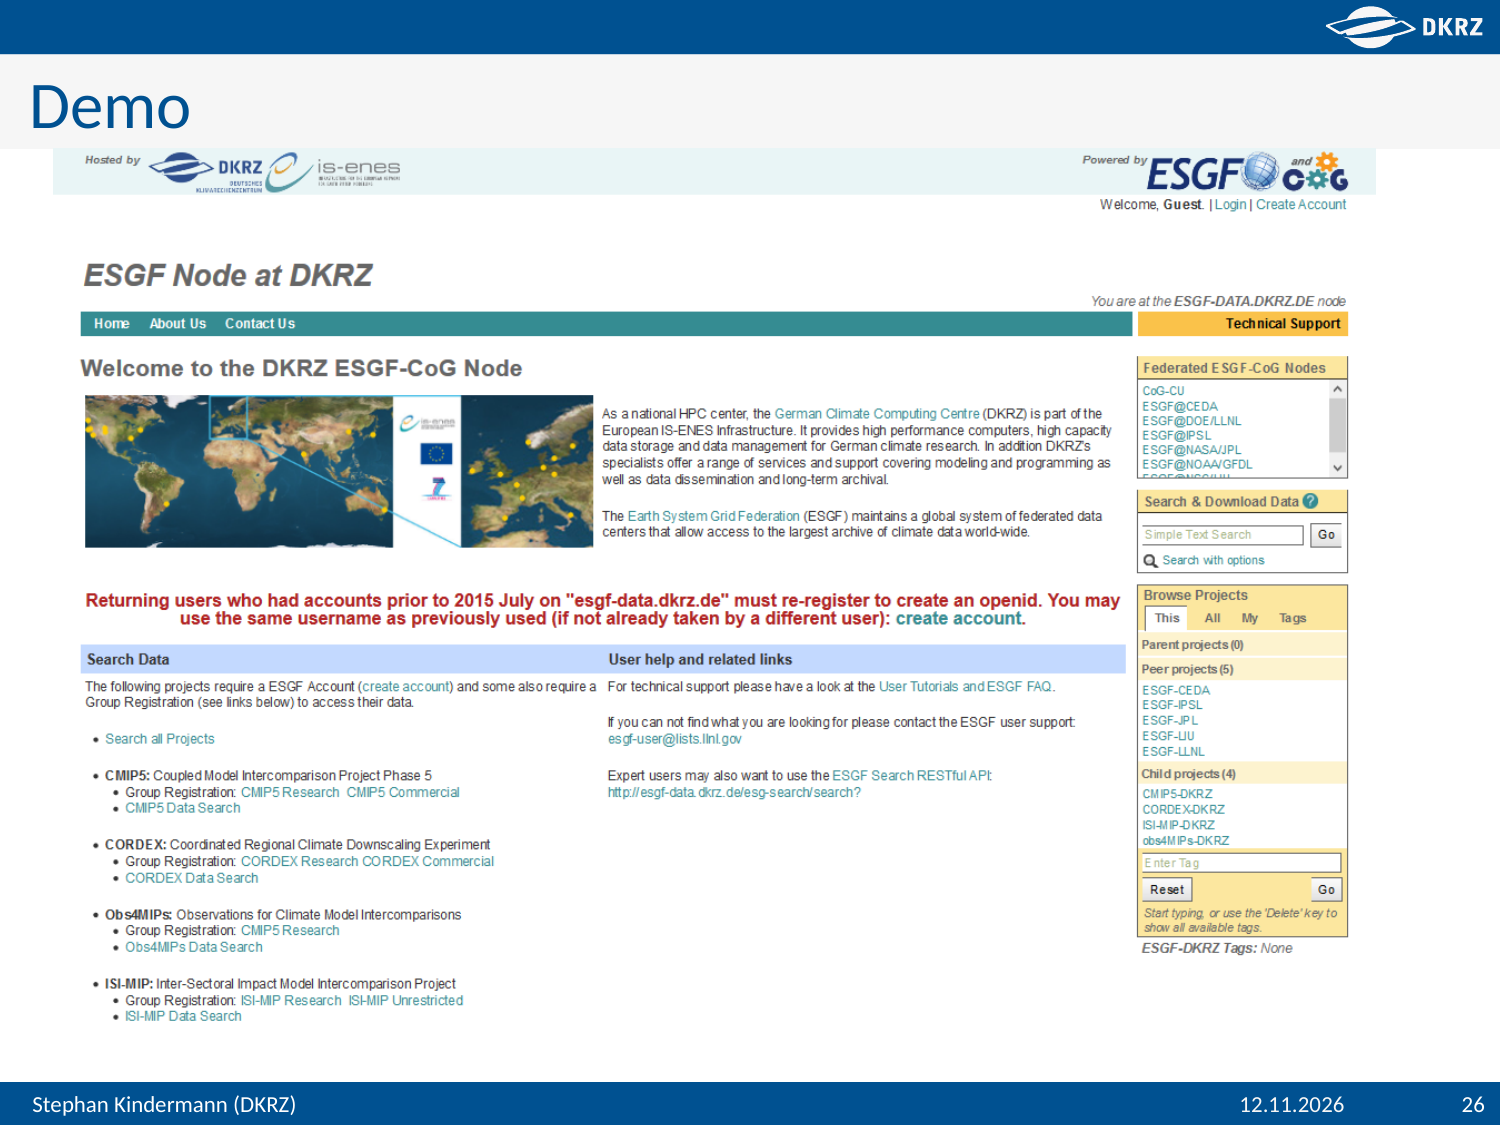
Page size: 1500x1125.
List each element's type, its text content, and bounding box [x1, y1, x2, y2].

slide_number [1187, 1089, 1360, 1125]
slide_number 26 [1376, 1082, 1500, 1125]
title Demo [0, 54, 1500, 149]
picture [52, 148, 1377, 1081]
